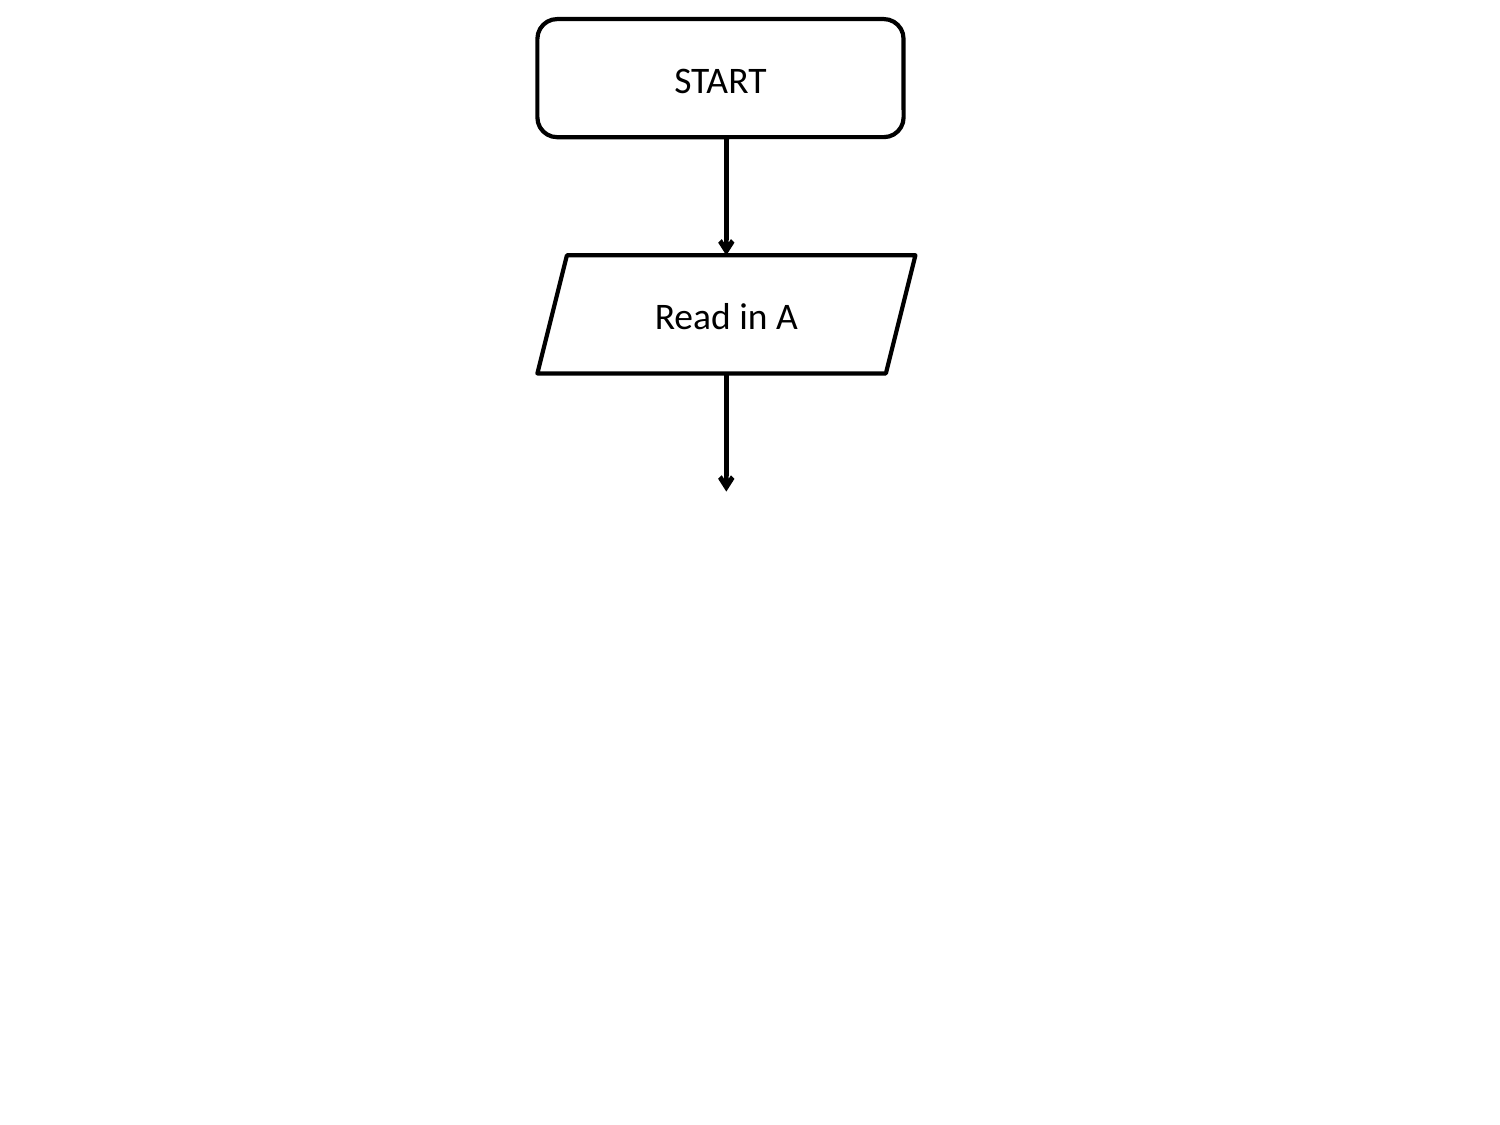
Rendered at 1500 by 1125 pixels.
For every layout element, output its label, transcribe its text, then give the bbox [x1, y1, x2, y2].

text_box START [535, 16, 906, 140]
text_box Read in A [535, 253, 918, 376]
